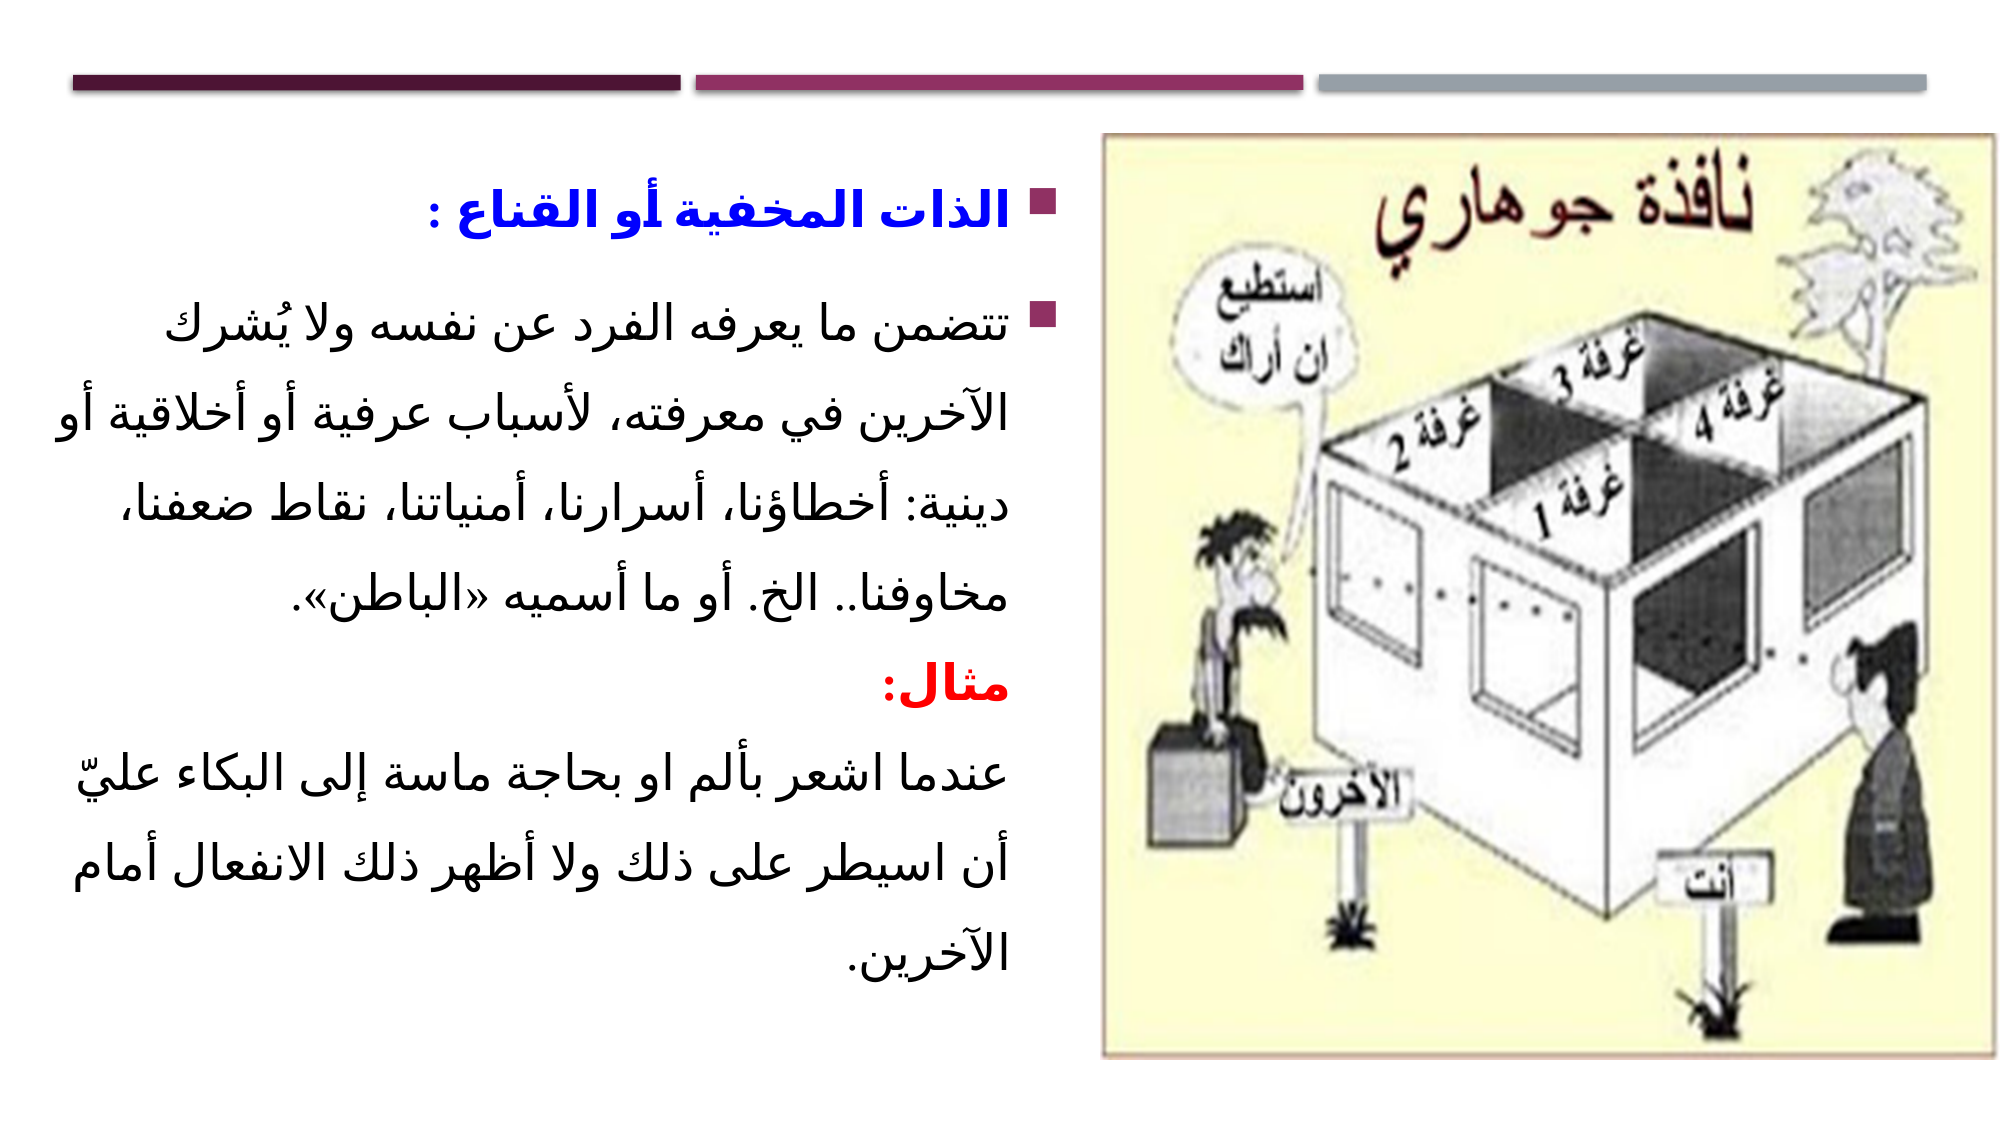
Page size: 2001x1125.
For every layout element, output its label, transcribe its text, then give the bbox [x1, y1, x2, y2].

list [1099, 132, 2000, 1061]
list الذات المخفية أو القناع : تتضمن ما يعرفه الفرد عن نفسه ولا يُشرك الآخرين في معرفته، لأسباب عرفية أو أخلاقية أو دينية: أخطاؤنا، أسرارنا، أمنياتنا، نقاط ضعفنا، مخاوفنا.. الخ. أو ما أسميه «الباطن». مثال: عندما اشعر بألم او بحاجة ماسة إلى البكاء عليّ أن اسيطر على ذلك ولا أظهر ذلك الانفعال أمام الآخرين. [0, 133, 1077, 1060]
